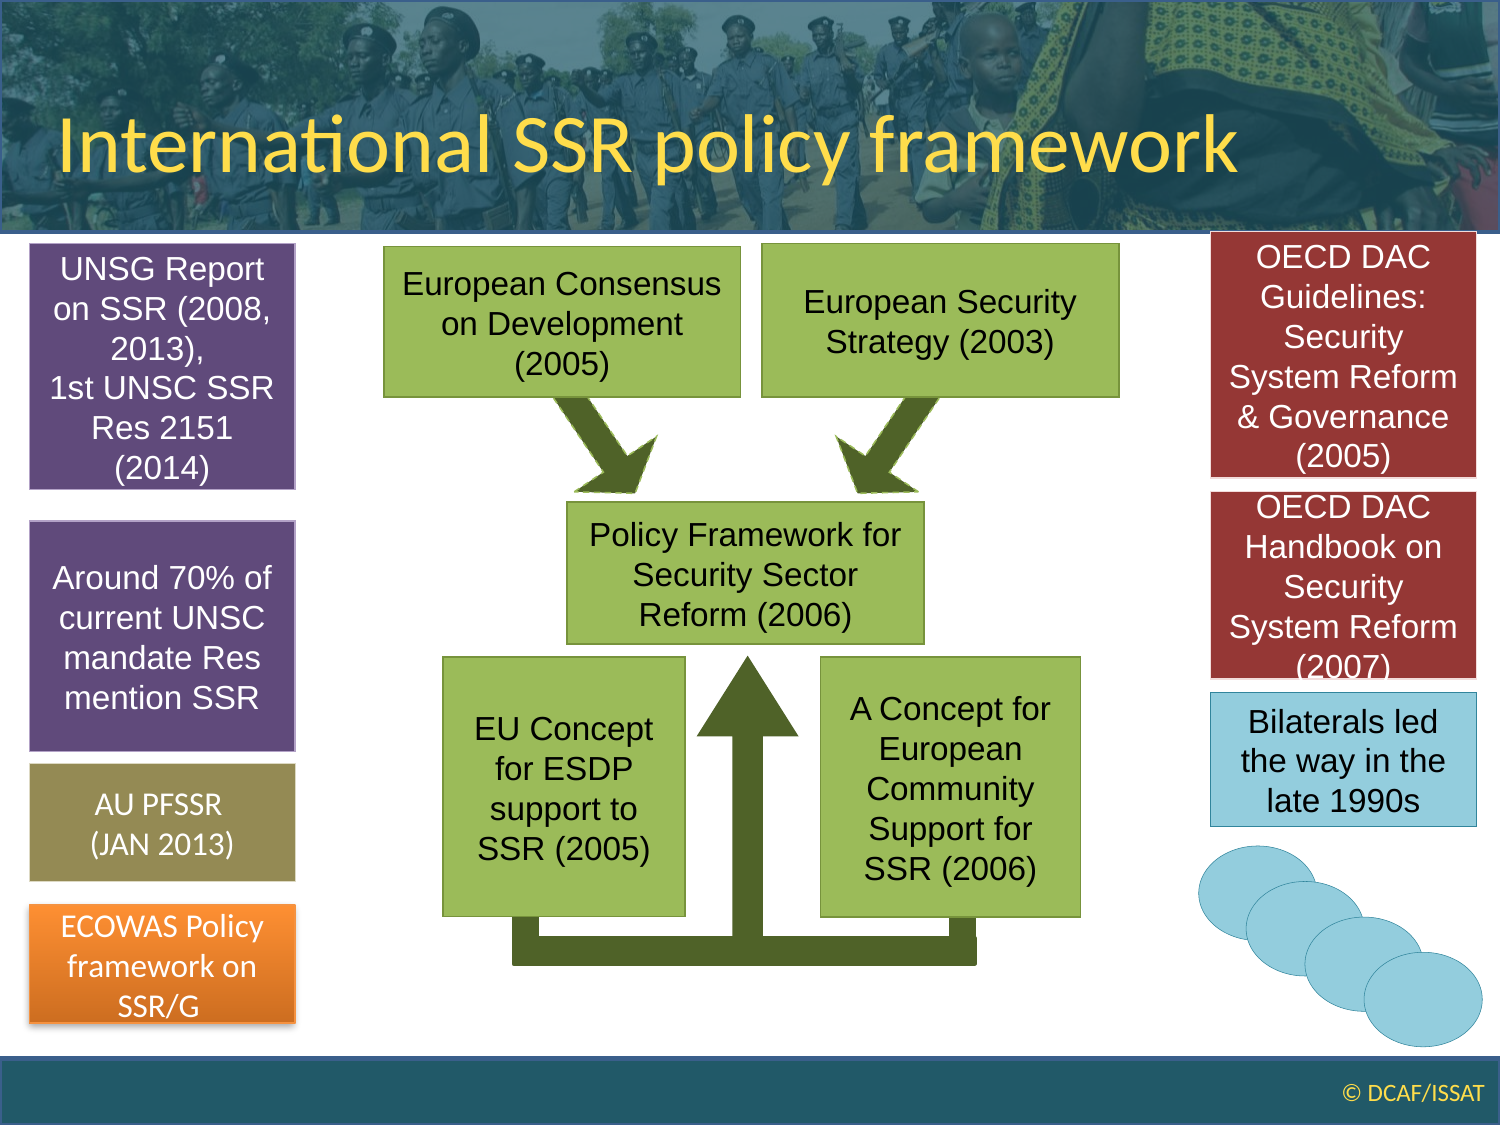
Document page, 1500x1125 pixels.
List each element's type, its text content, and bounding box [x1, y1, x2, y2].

text_box OECD DAC Handbook on Security System Reform (2007) [1210, 491, 1477, 680]
text_box European Consensus on Development (2005) [383, 246, 741, 398]
text_box Bilaterals led the way in the late 1990s [1210, 692, 1477, 827]
text_box OECD DAC Guidelines: Security System Reform & Governance (2005) [1210, 231, 1477, 478]
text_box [513, 916, 975, 965]
text_box AU PFSSR (JAN 2013) [27, 761, 297, 883]
text_box [1302, 914, 1423, 1014]
text_box [1244, 879, 1364, 979]
text_box UNSG Report on SSR (2008, 2013), 1st UNSC SSR Res 2151 (2014) [29, 243, 296, 490]
text_box European Security Strategy (2003) [761, 243, 1119, 398]
text_box [1361, 950, 1485, 1049]
text_box [697, 657, 798, 915]
text_box [1196, 843, 1317, 942]
text_box ECOWAS Policy framework on SSR/G [29, 904, 296, 1024]
text_box Policy Framework for Security Sector Reform (2006) [567, 515, 925, 644]
text_box EU Concept for ESDP support to SSR (2005) [442, 656, 685, 917]
title International SSR policy framework [41, 45, 1459, 233]
text_box Around 70% of current UNSC mandate Res mention SSR [29, 520, 296, 752]
text_box A Concept for European Community Support for SSR (2006) [820, 657, 1081, 917]
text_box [546, 368, 946, 506]
